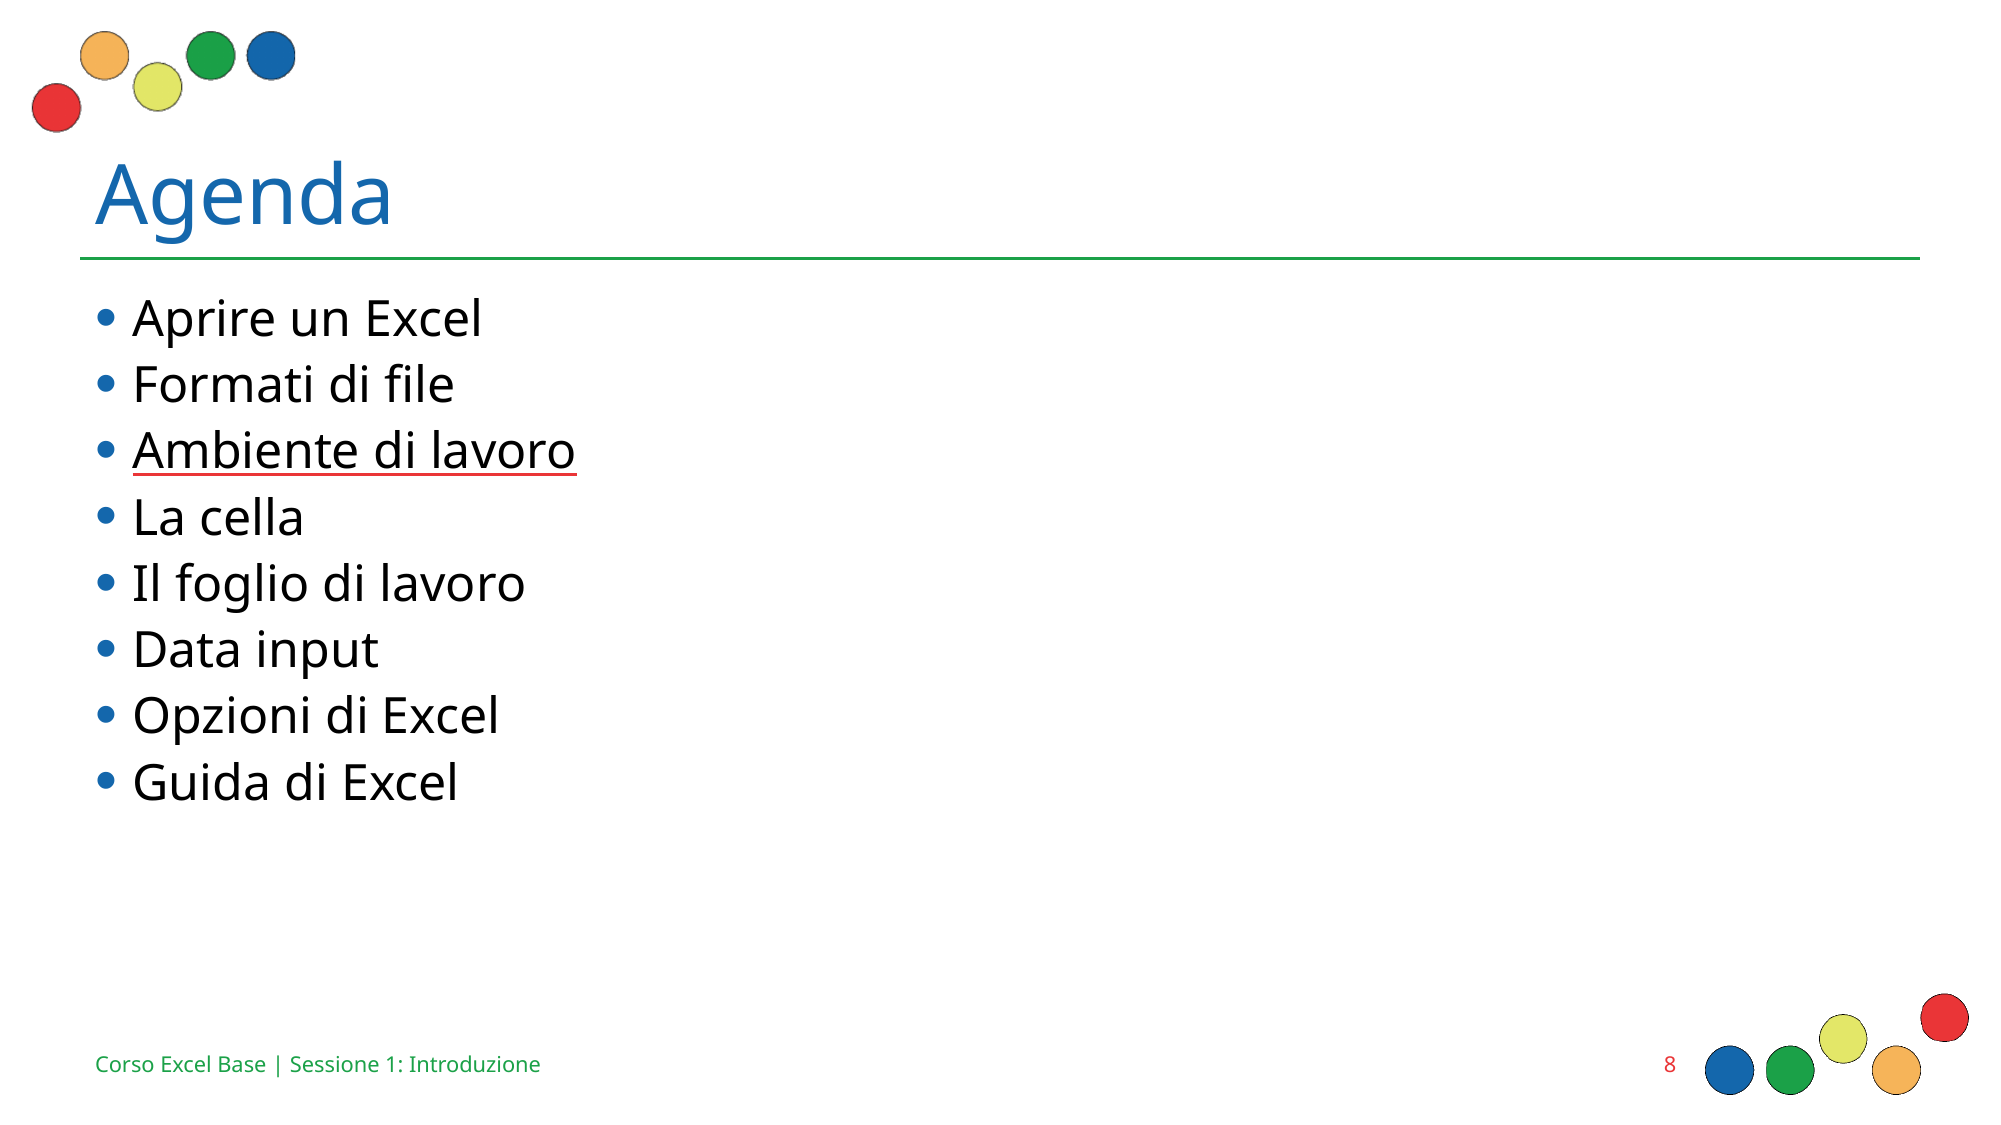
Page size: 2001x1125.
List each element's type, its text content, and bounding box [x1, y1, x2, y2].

slide_number 8 [1583, 1035, 1692, 1096]
picture [29, 30, 295, 135]
title Agenda [80, 123, 1920, 259]
list Aprire un Excel Formati di file Ambiente di lavoro La cella Il foglio di lavoro Data input Opzioni di Excel Guida di Excel [80, 278, 1920, 1011]
footer Corso Excel Base | Sessione 1: Introduzione [80, 1035, 1571, 1096]
picture [1704, 990, 1971, 1096]
